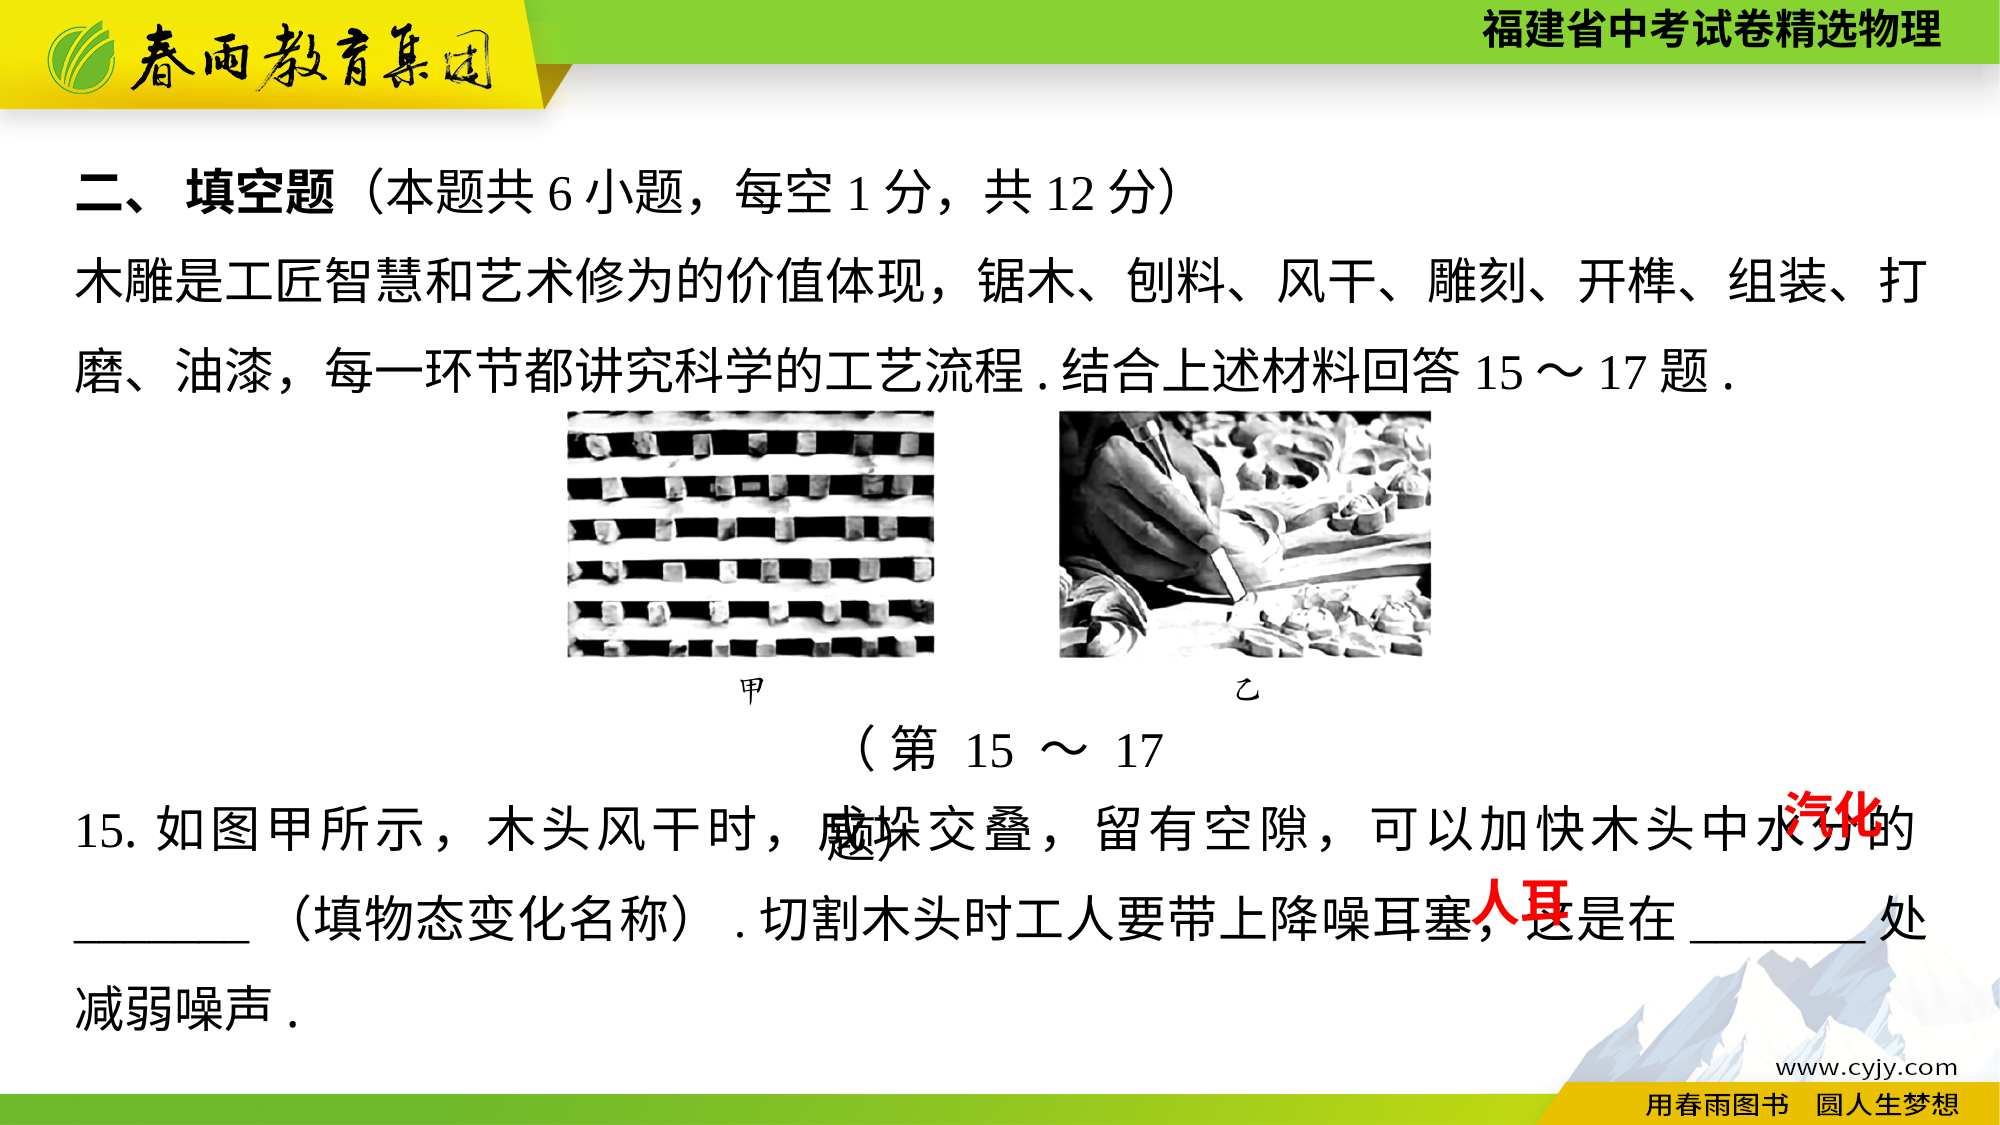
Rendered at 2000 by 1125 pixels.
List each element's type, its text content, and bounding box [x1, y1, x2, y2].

text_box 人耳 [1455, 864, 1636, 940]
text_box （第15～17题） [811, 718, 1192, 786]
picture [0, 0, 2000, 1125]
text_box 汽化 [1768, 775, 1949, 851]
list 二、 填空题（本题共6小题，每空1分，共12分） 木雕是工匠智慧和艺术修为的价值体现，锯木、刨料、风干、雕刻、开榫、组装、打磨、油漆，每一环节都讲究科学的工艺流程.结合上述材料回答15～17题. 15.如图甲所示，木头风干时，成垛交叠，留有空隙，可以加快木头中水分的_______（填物态变化名称）.切割木头时工人要带上降噪耳塞，这是在_______处减弱噪声. [59, 122, 1944, 964]
